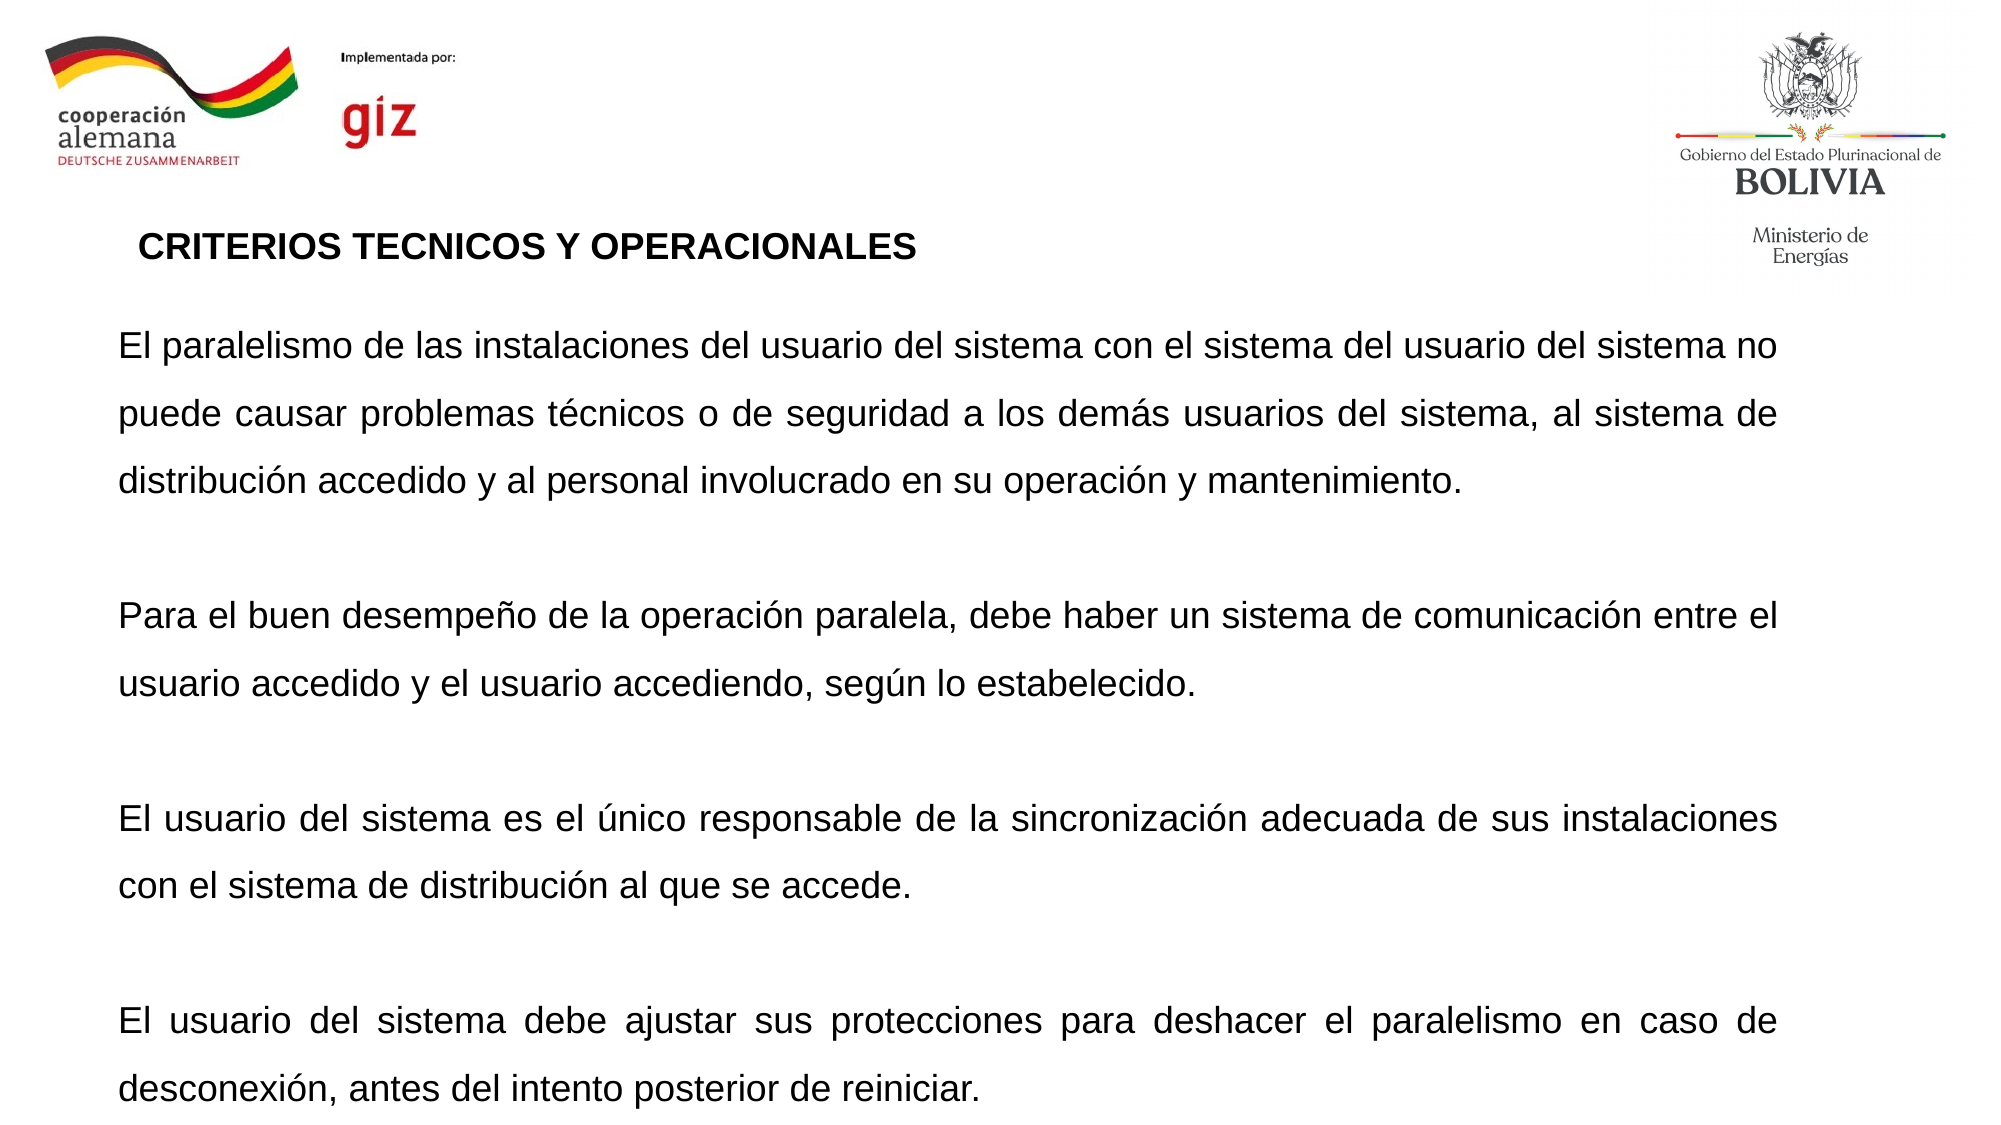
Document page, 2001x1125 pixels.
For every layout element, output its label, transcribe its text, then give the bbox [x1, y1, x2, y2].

picture [16, 0, 483, 199]
picture [1643, 0, 1978, 296]
text_box CRITERIOS TECNICOS Y OPERACIONALES [123, 214, 933, 275]
text_box El paralelismo de las instalaciones del usuario del sistema con el sistema del usuario del sistema no puede causar problemas técnicos o de seguridad a los demás usuarios del sistema, al sistema de distribución accedido y al personal involucrado en su operación y mantenimiento. Para el buen desempeño de la operación paralela, debe haber un sistema de comunicación entre el usuario accedido y el usuario accediendo, según lo estabelecido. El usuario del sistema es el único responsable de la sincronización adecuada de sus instalaciones con el sistema de distribución al que se accede. El usuario del sistema debe ajustar sus protecciones para deshacer el paralelismo en caso de desconexión, antes del intento posterior de reiniciar. [103, 291, 1794, 1125]
